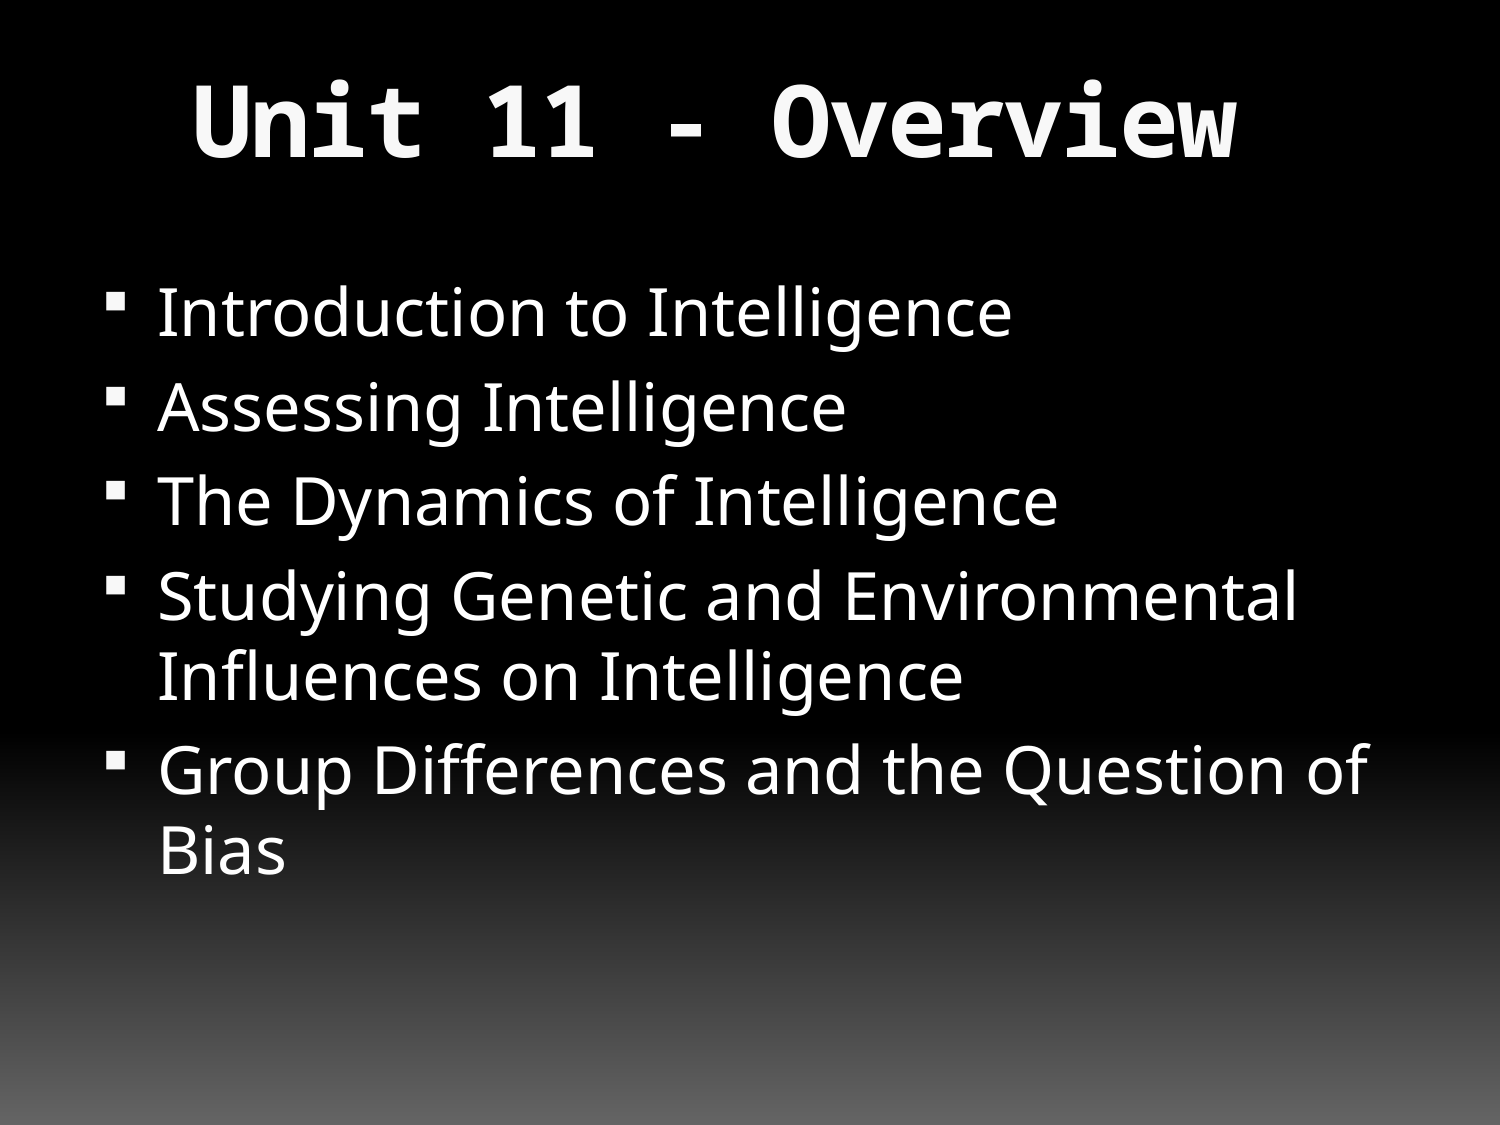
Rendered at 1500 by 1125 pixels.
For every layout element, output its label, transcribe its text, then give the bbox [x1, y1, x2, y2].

title Unit 11 - Overview [178, 50, 1360, 175]
list Introduction to Intelligence Assessing Intelligence The Dynamics of Intelligence Studying Genetic and Environmental Influences on Intelligence Group Differences and the Question of Bias [75, 262, 1463, 1005]
